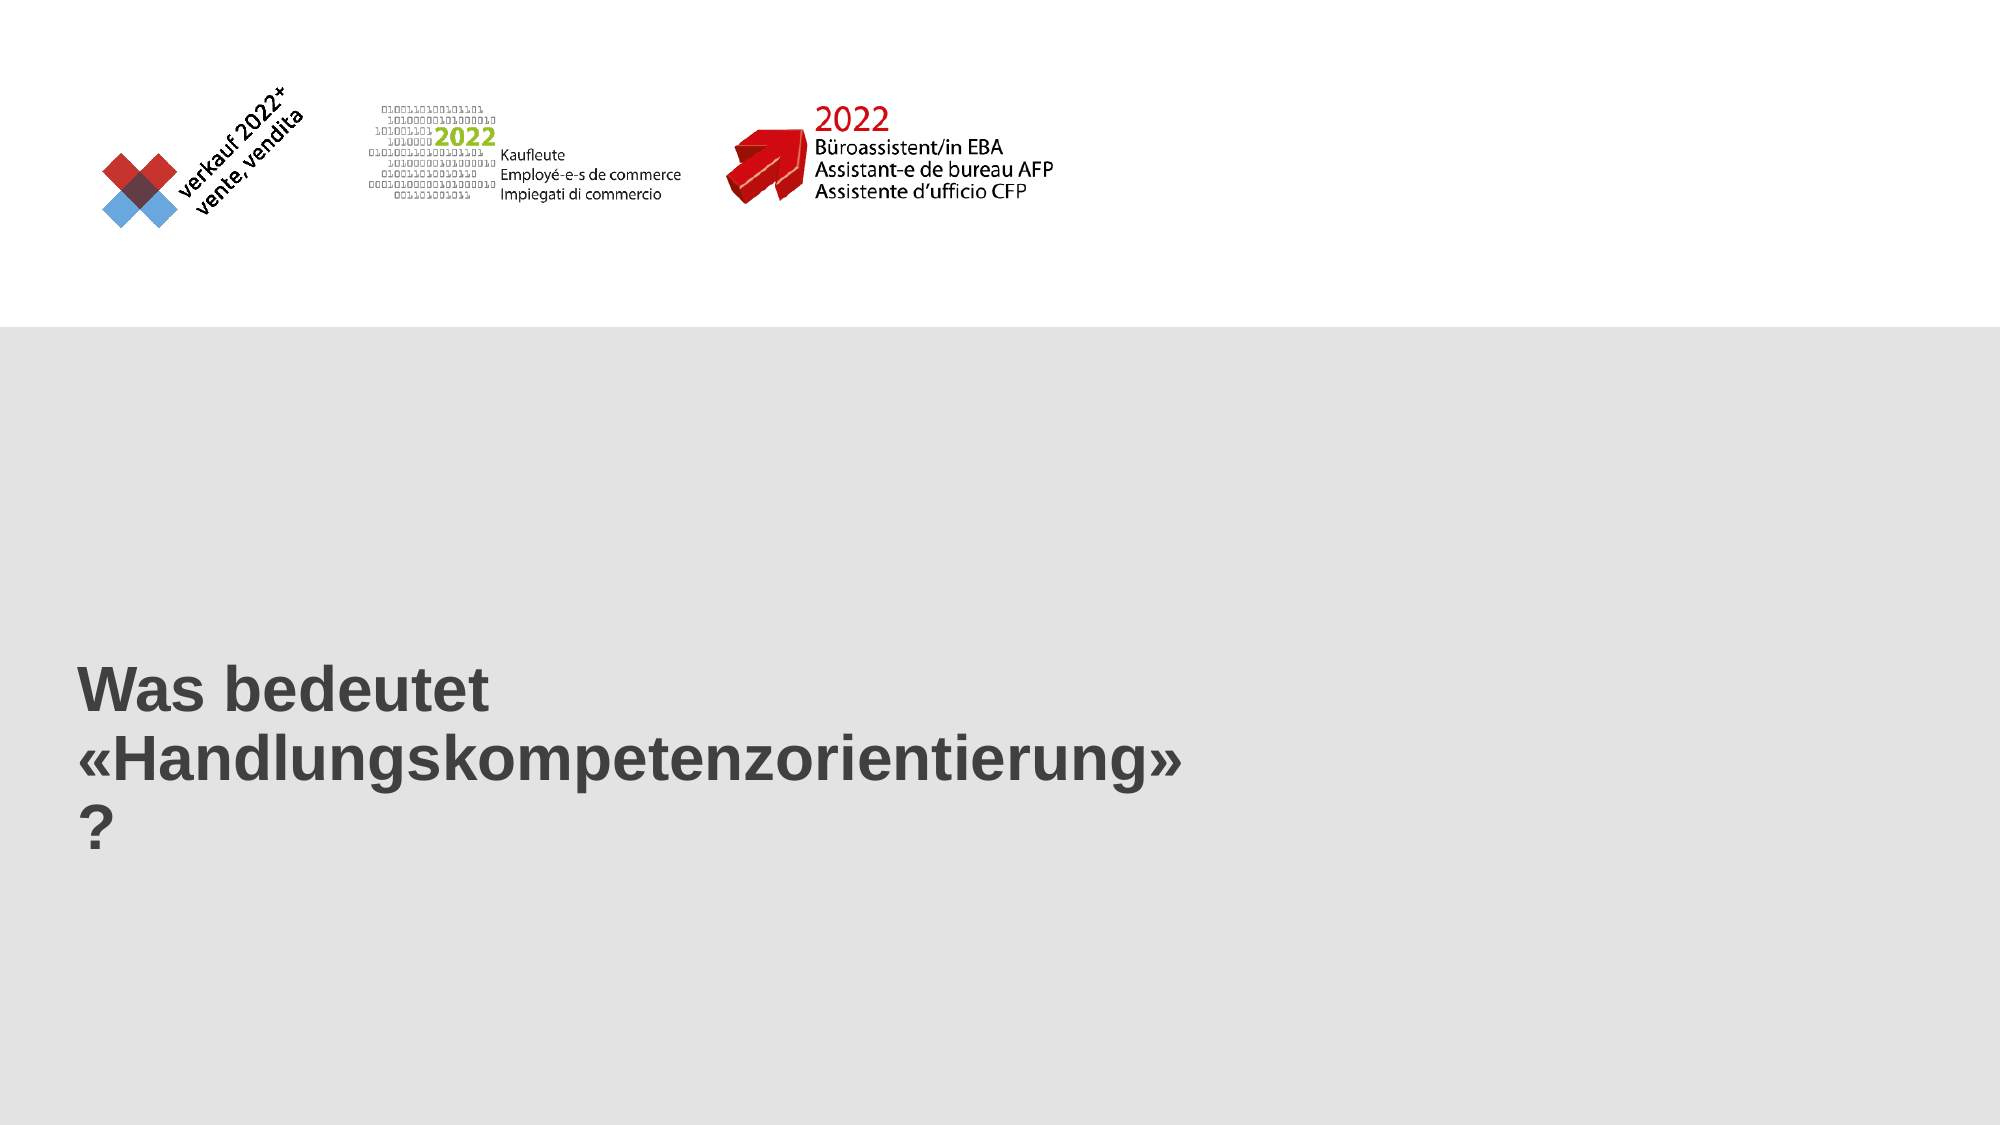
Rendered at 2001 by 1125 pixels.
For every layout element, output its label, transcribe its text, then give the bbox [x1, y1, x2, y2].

picture [102, 87, 303, 228]
picture [369, 106, 681, 204]
picture [726, 106, 1053, 204]
title Was bedeutet «Handlungskompetenzorientierung»? [77, 655, 1204, 864]
